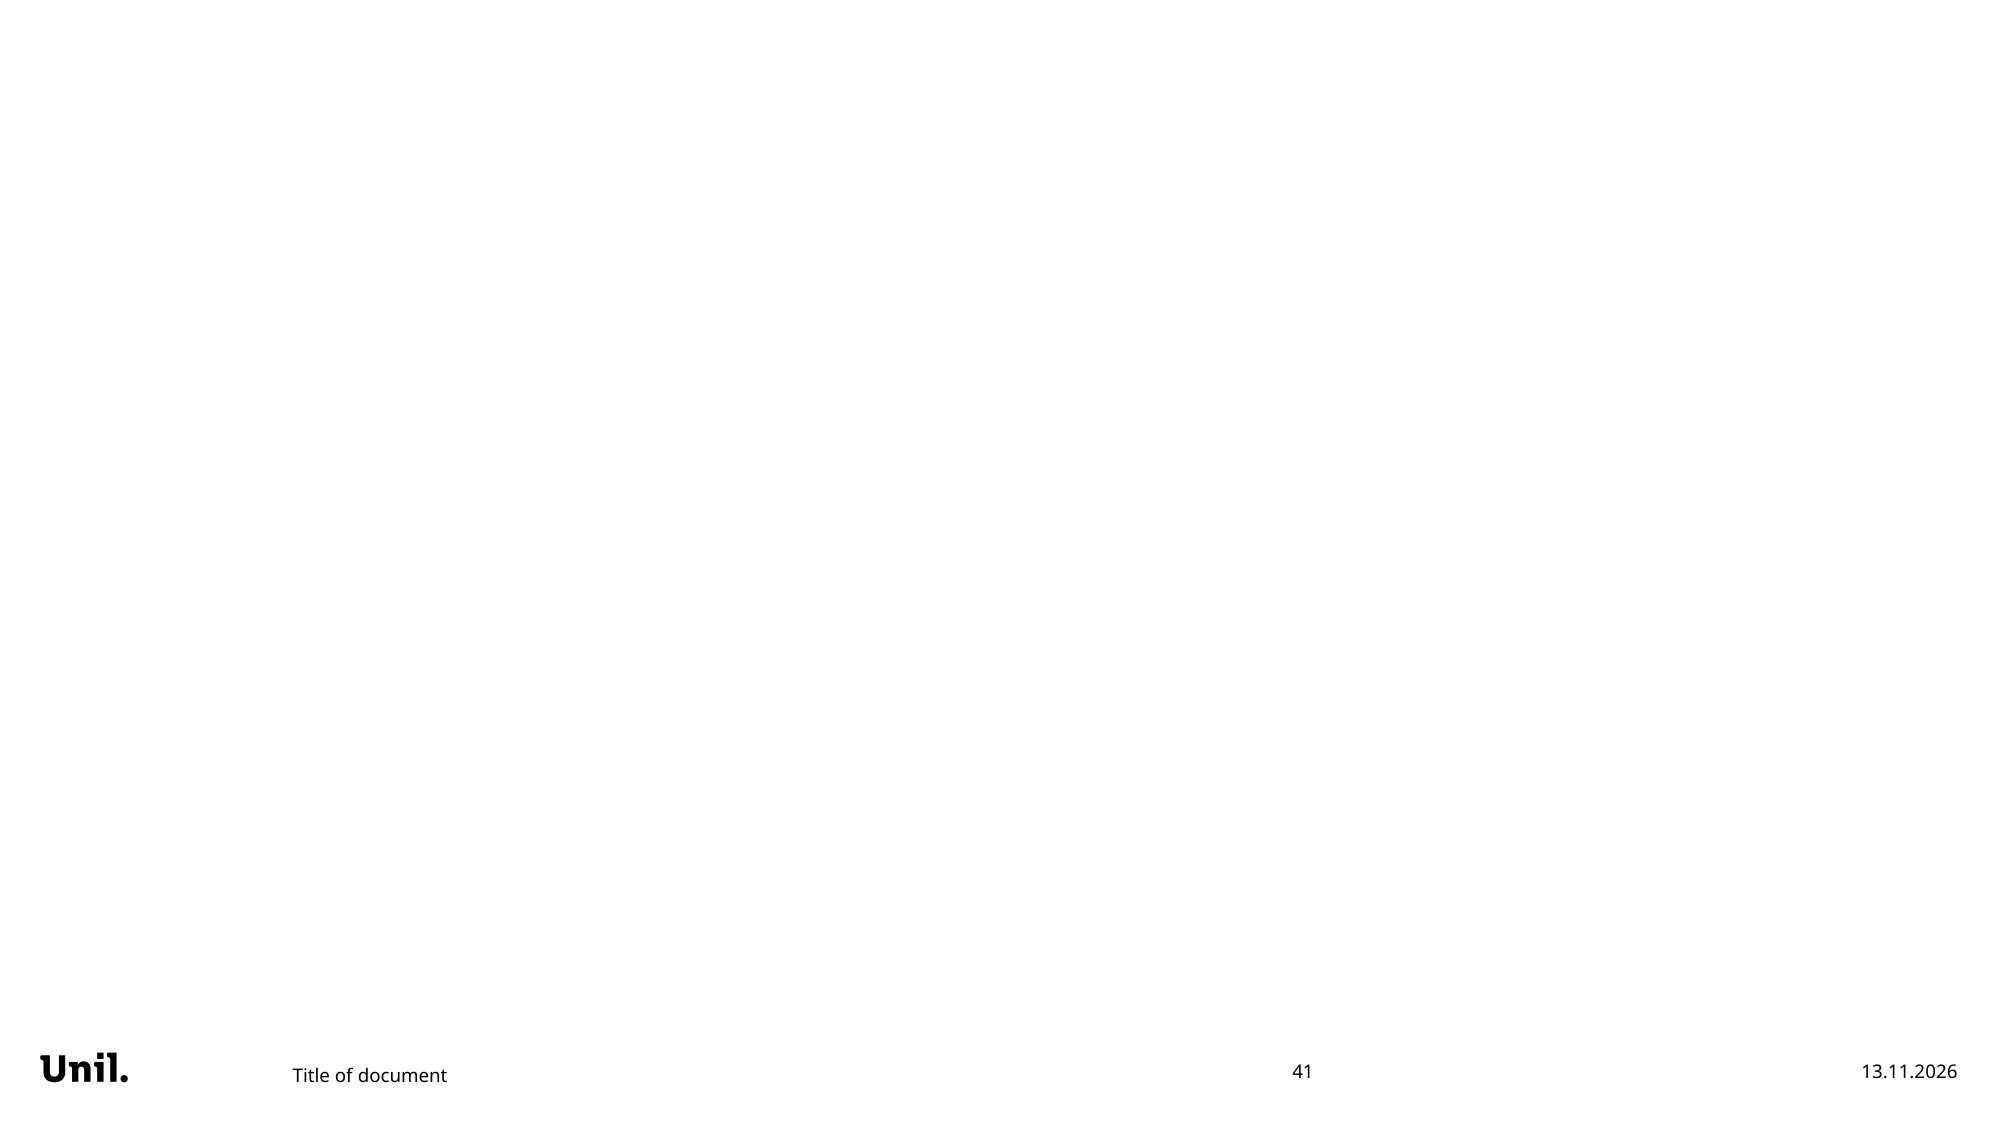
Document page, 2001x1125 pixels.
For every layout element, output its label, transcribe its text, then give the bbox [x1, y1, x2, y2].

picture [27, 1042, 141, 1095]
slide_number 41 [1250, 1037, 1355, 1086]
footer Title of document [292, 1011, 1048, 1087]
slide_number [1789, 1026, 1958, 1086]
